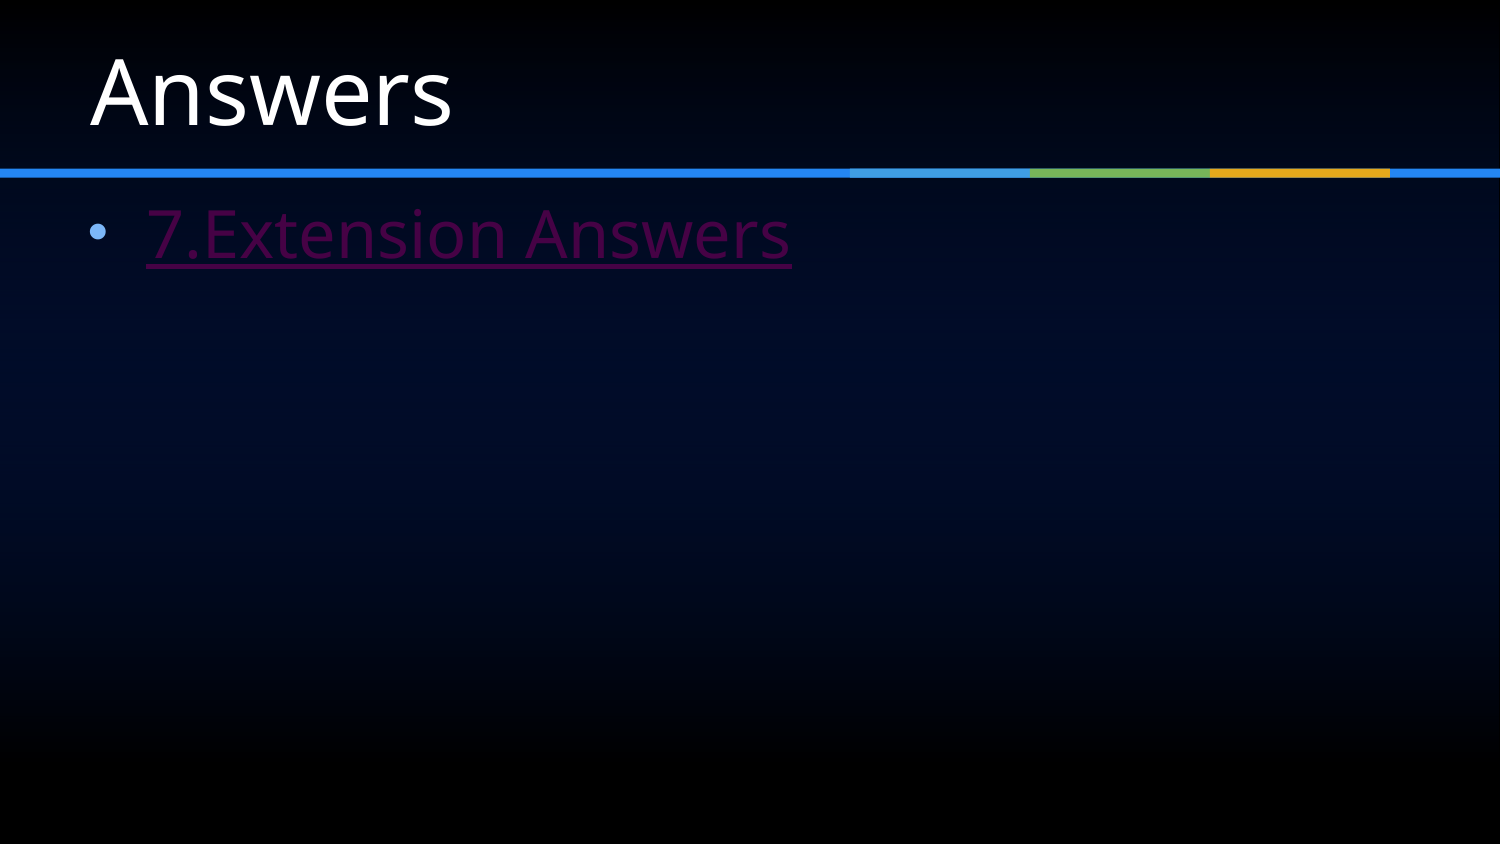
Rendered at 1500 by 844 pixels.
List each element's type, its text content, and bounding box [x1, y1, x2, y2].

list 7.Extension Answers [75, 184, 1425, 754]
title Answers [75, 18, 1425, 160]
